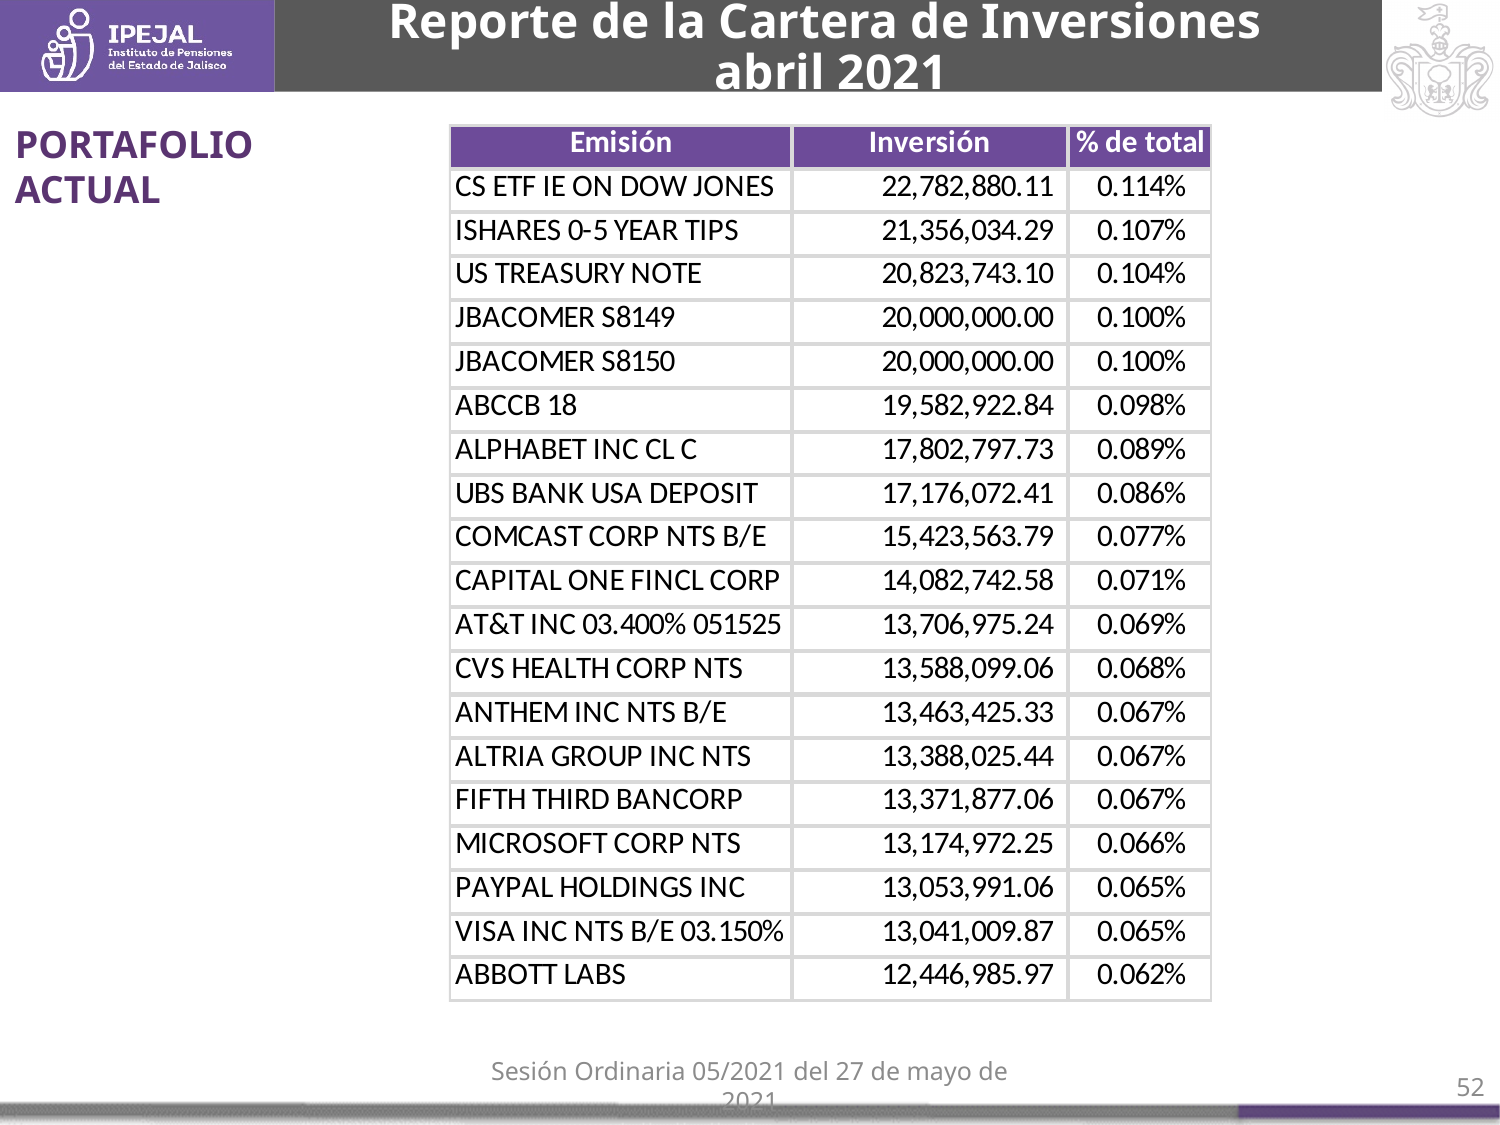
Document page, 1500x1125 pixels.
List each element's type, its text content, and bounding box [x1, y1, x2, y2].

text_box PORTAFOLIO ACTUAL [0, 113, 296, 219]
picture [448, 124, 1215, 1004]
footer Sesión Ordinaria 05/2021 del 27 de mayo de 2021 [470, 1055, 1030, 1116]
picture [0, 1096, 1500, 1125]
text_box Reporte de la Cartera de Inversiones abril 2021 [278, 0, 1385, 70]
slide_number 52 [1149, 1058, 1500, 1119]
picture [0, 0, 275, 92]
